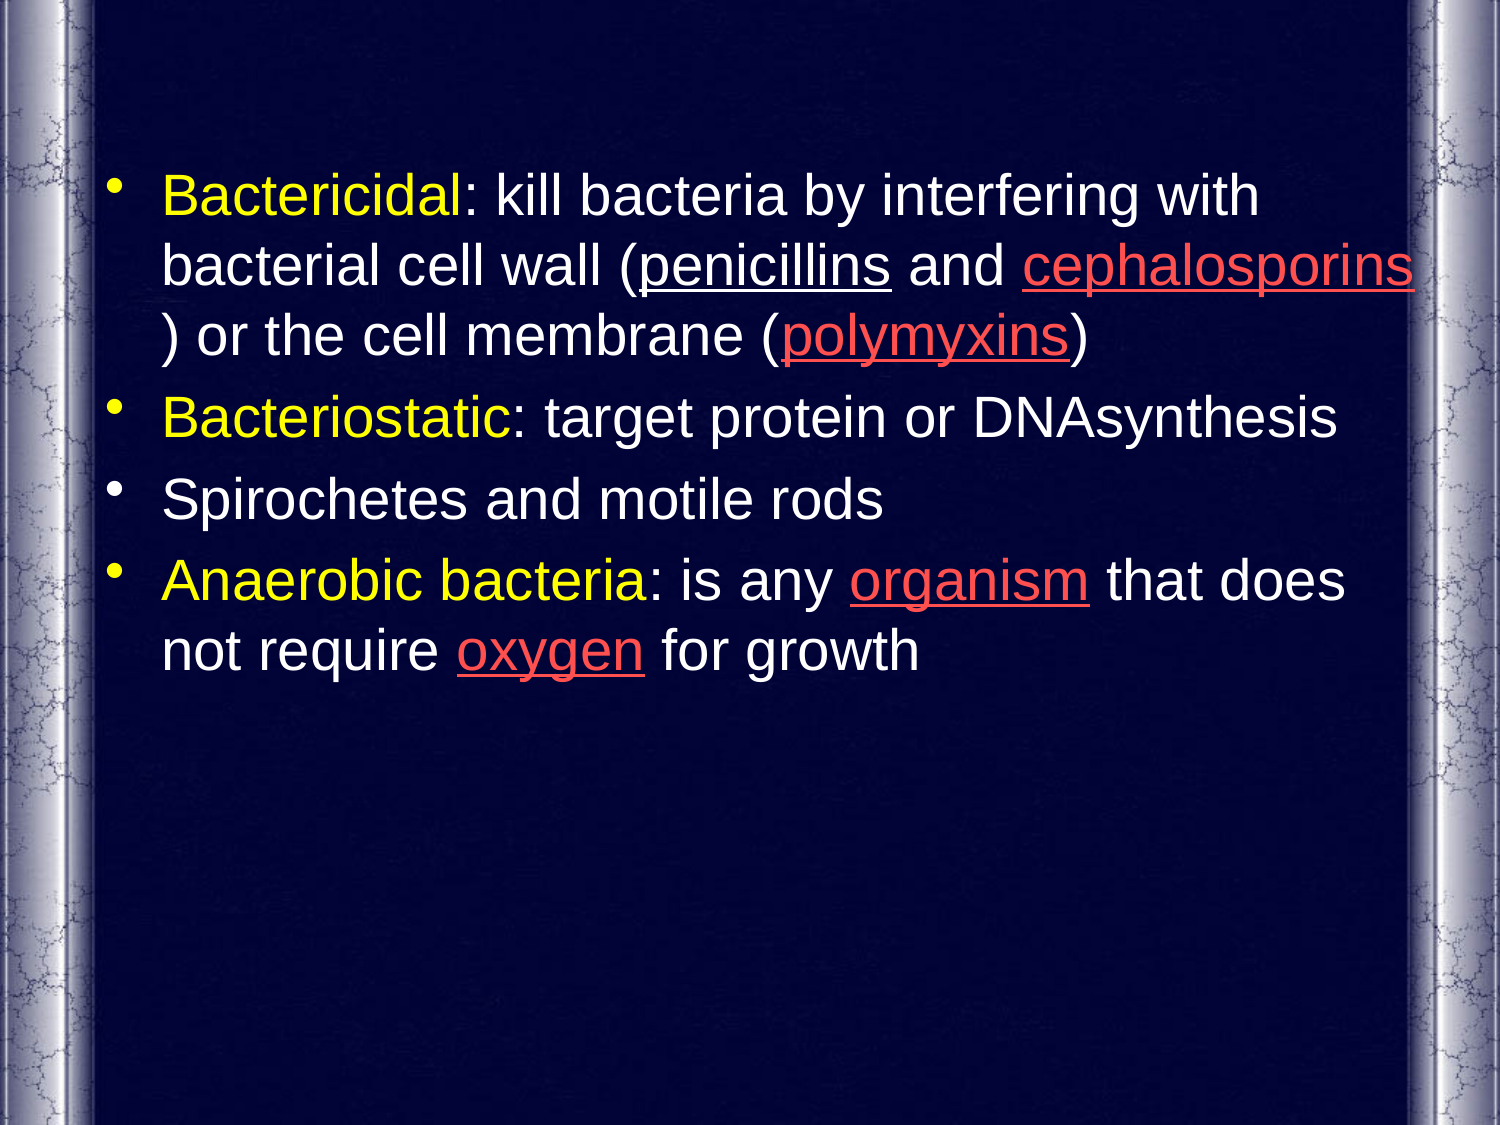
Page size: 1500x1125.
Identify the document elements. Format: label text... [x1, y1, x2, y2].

list Bactericidal: kill bacteria by interfering with bacterial cell wall (penicillins and cephalosporins) or the cell membrane (polymyxins) Bacteriostatic: target protein or DNAsynthesis Spirochetes and motile rods Anaerobic bacteria: is any organism that does not require oxygen for growth [89, 149, 1440, 893]
picture [0, 0, 1500, 1125]
